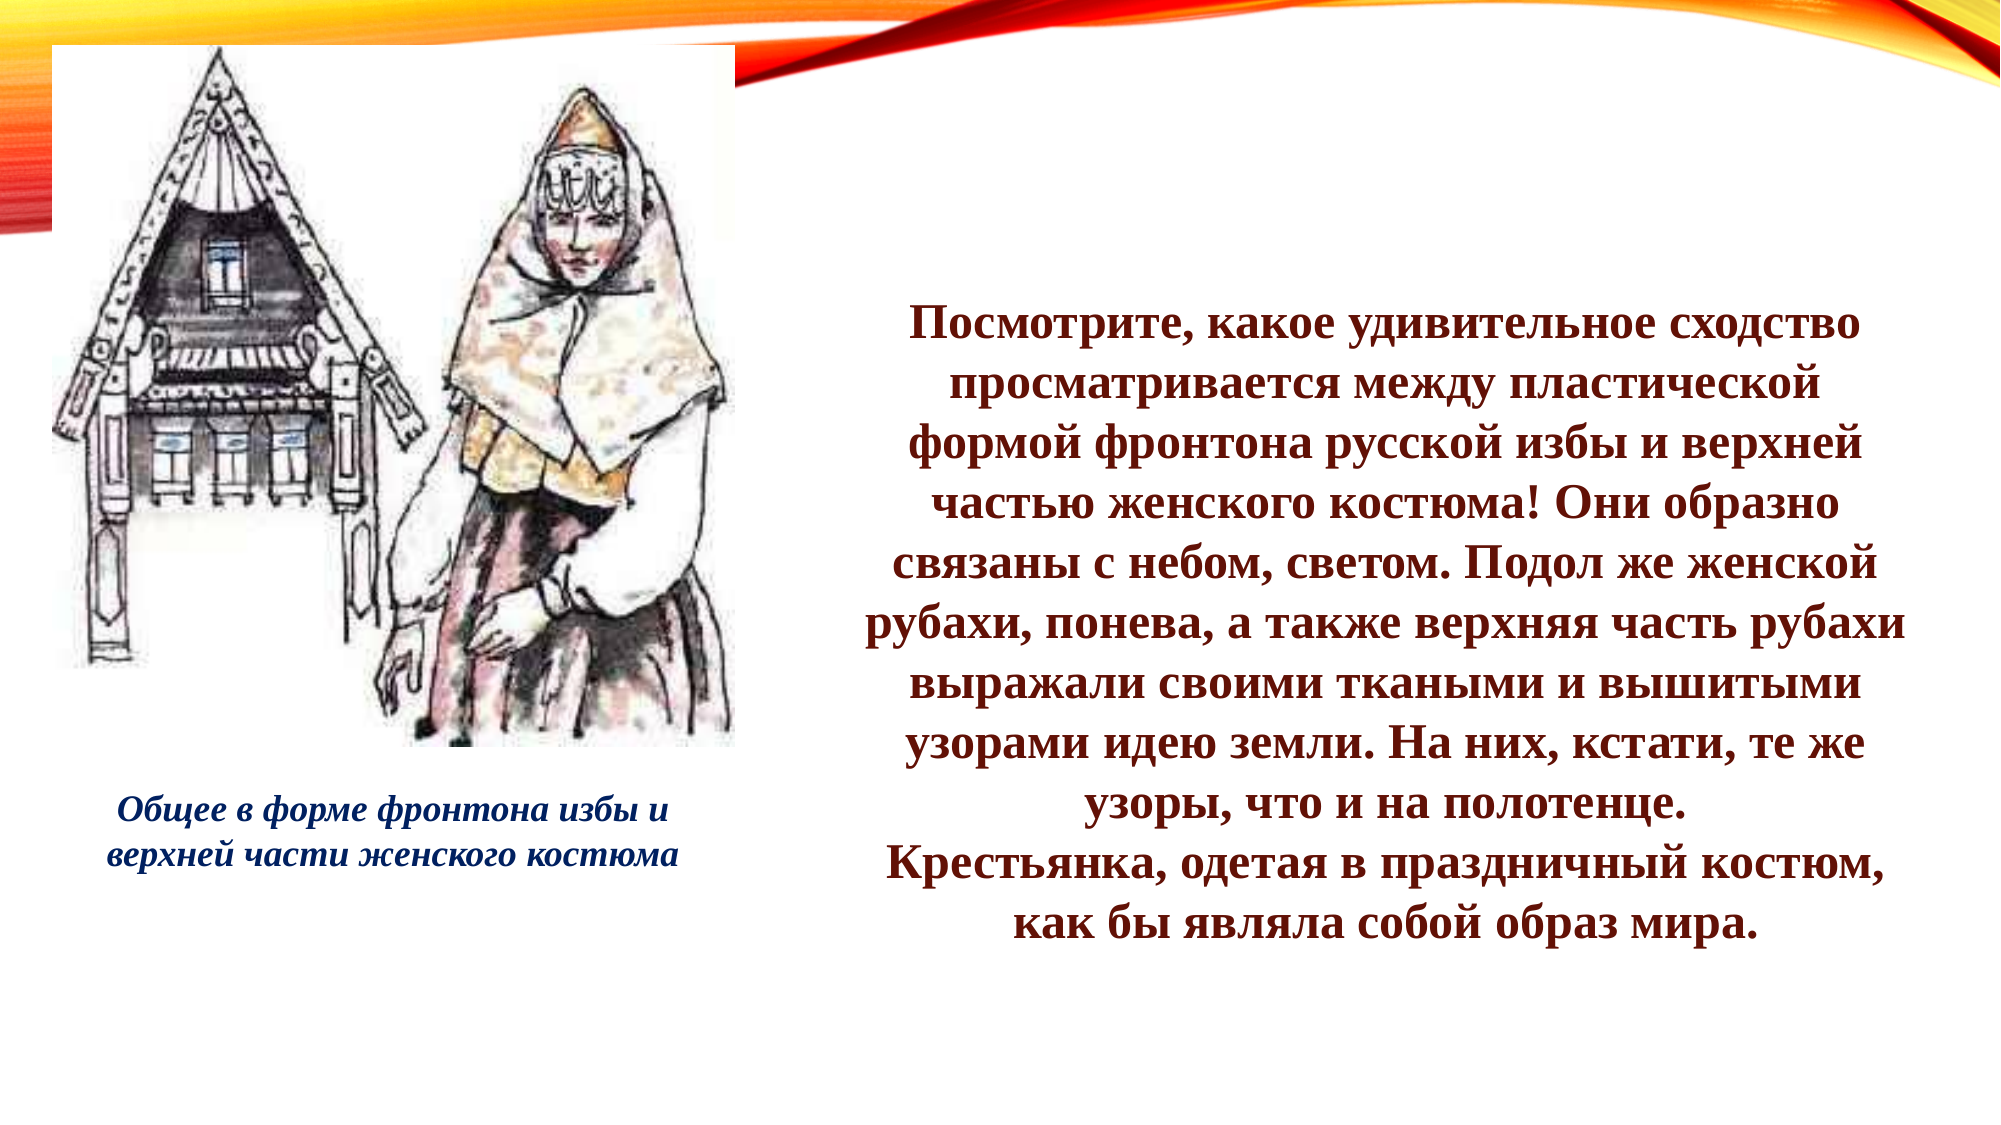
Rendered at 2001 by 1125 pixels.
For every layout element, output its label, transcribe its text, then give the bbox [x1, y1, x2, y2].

text_box Общее в форме фронтона избы и верхней части женского костюма [52, 776, 735, 882]
text_box Посмотрите, какое удивительное сходство просматривается между пластической формой фронтона русской избы и верхней частью женского костюма! Они образно связаны с небом, светом. Подол же женской рубахи, понева, а также верхняя часть рубахи выражали своими ткаными и вышитыми узорами идею земли. На них, кстати, те же узоры, что и на полотенце. Крестьянка, одетая в праздничный костюм, как бы являла собой образ мира. [844, 281, 1928, 957]
picture [0, 0, 2000, 747]
